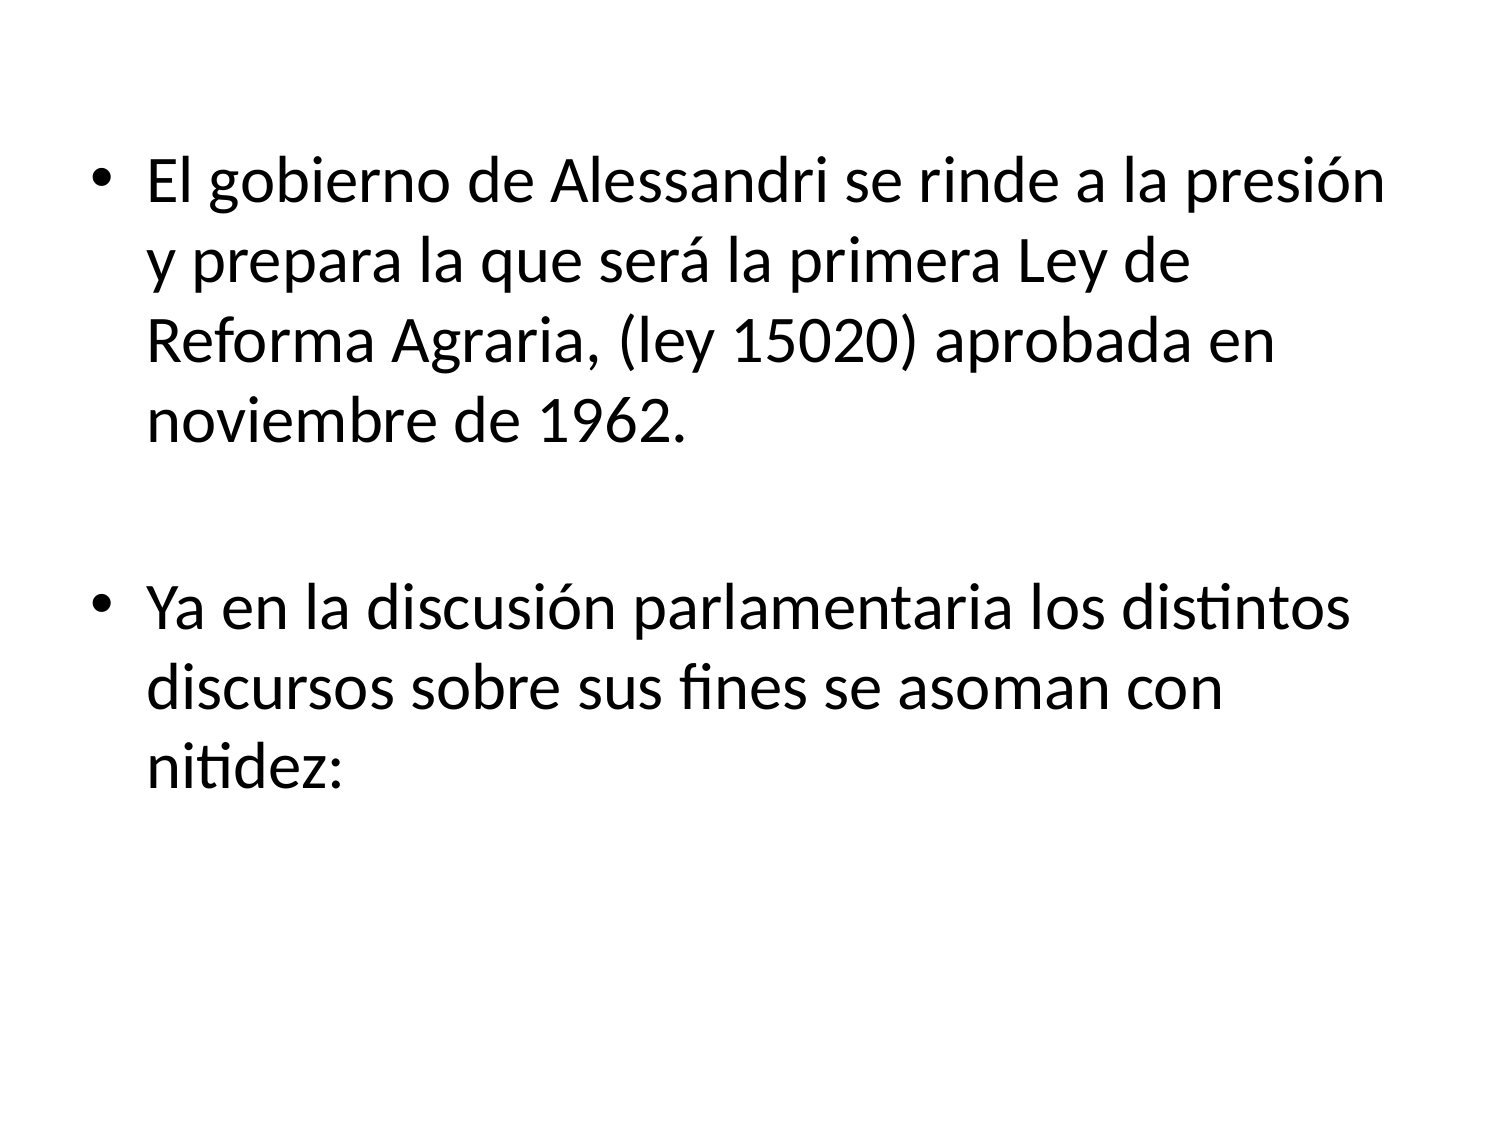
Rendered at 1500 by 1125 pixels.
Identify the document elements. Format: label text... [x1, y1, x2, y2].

list El gobierno de Alessandri se rinde a la presión y prepara la que será la primera Ley de Reforma Agraria, (ley 15020) aprobada en noviembre de 1962. Ya en la discusión parlamentaria los distintos discursos sobre sus fines se asoman con nitidez: [75, 35, 1425, 1005]
